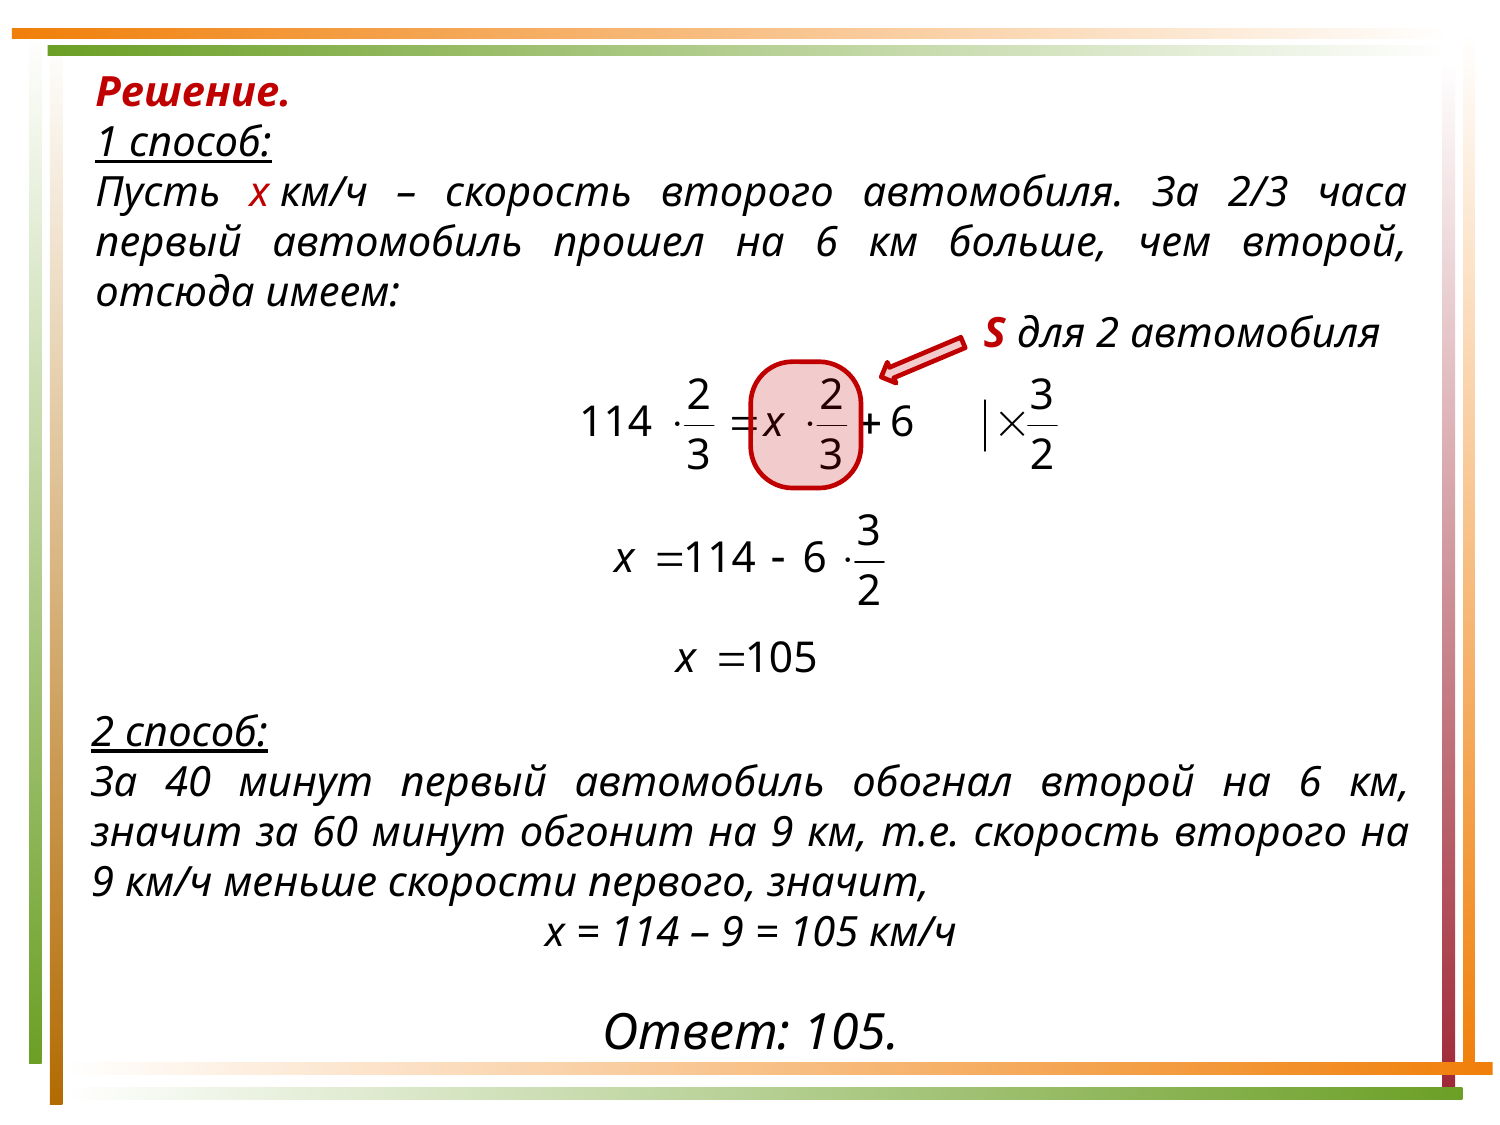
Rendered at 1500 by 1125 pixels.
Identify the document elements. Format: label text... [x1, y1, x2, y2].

text_box Решение. 1 способ: Пусть х км/ч – скорость второго автомобиля. За 2/3 часа первый автомобиль прошел на 6 км больше, чем второй, отсюда имеем: [80, 57, 1423, 323]
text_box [668, 633, 833, 684]
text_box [607, 504, 894, 616]
text_box [574, 1062, 578, 1075]
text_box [750, 297, 1444, 489]
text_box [578, 368, 745, 479]
text_box 2 способ: За 40 минут первый автомобиль обогнал второй на 6 км, значит за 60 минут обгонит на 9 км, т.е. скорость второго на 9 км/ч меньше скорости первого, значит, х = 114 – 9 = 105 км/ч [76, 697, 1426, 963]
text_box Ответ: 105. [587, 992, 914, 1067]
